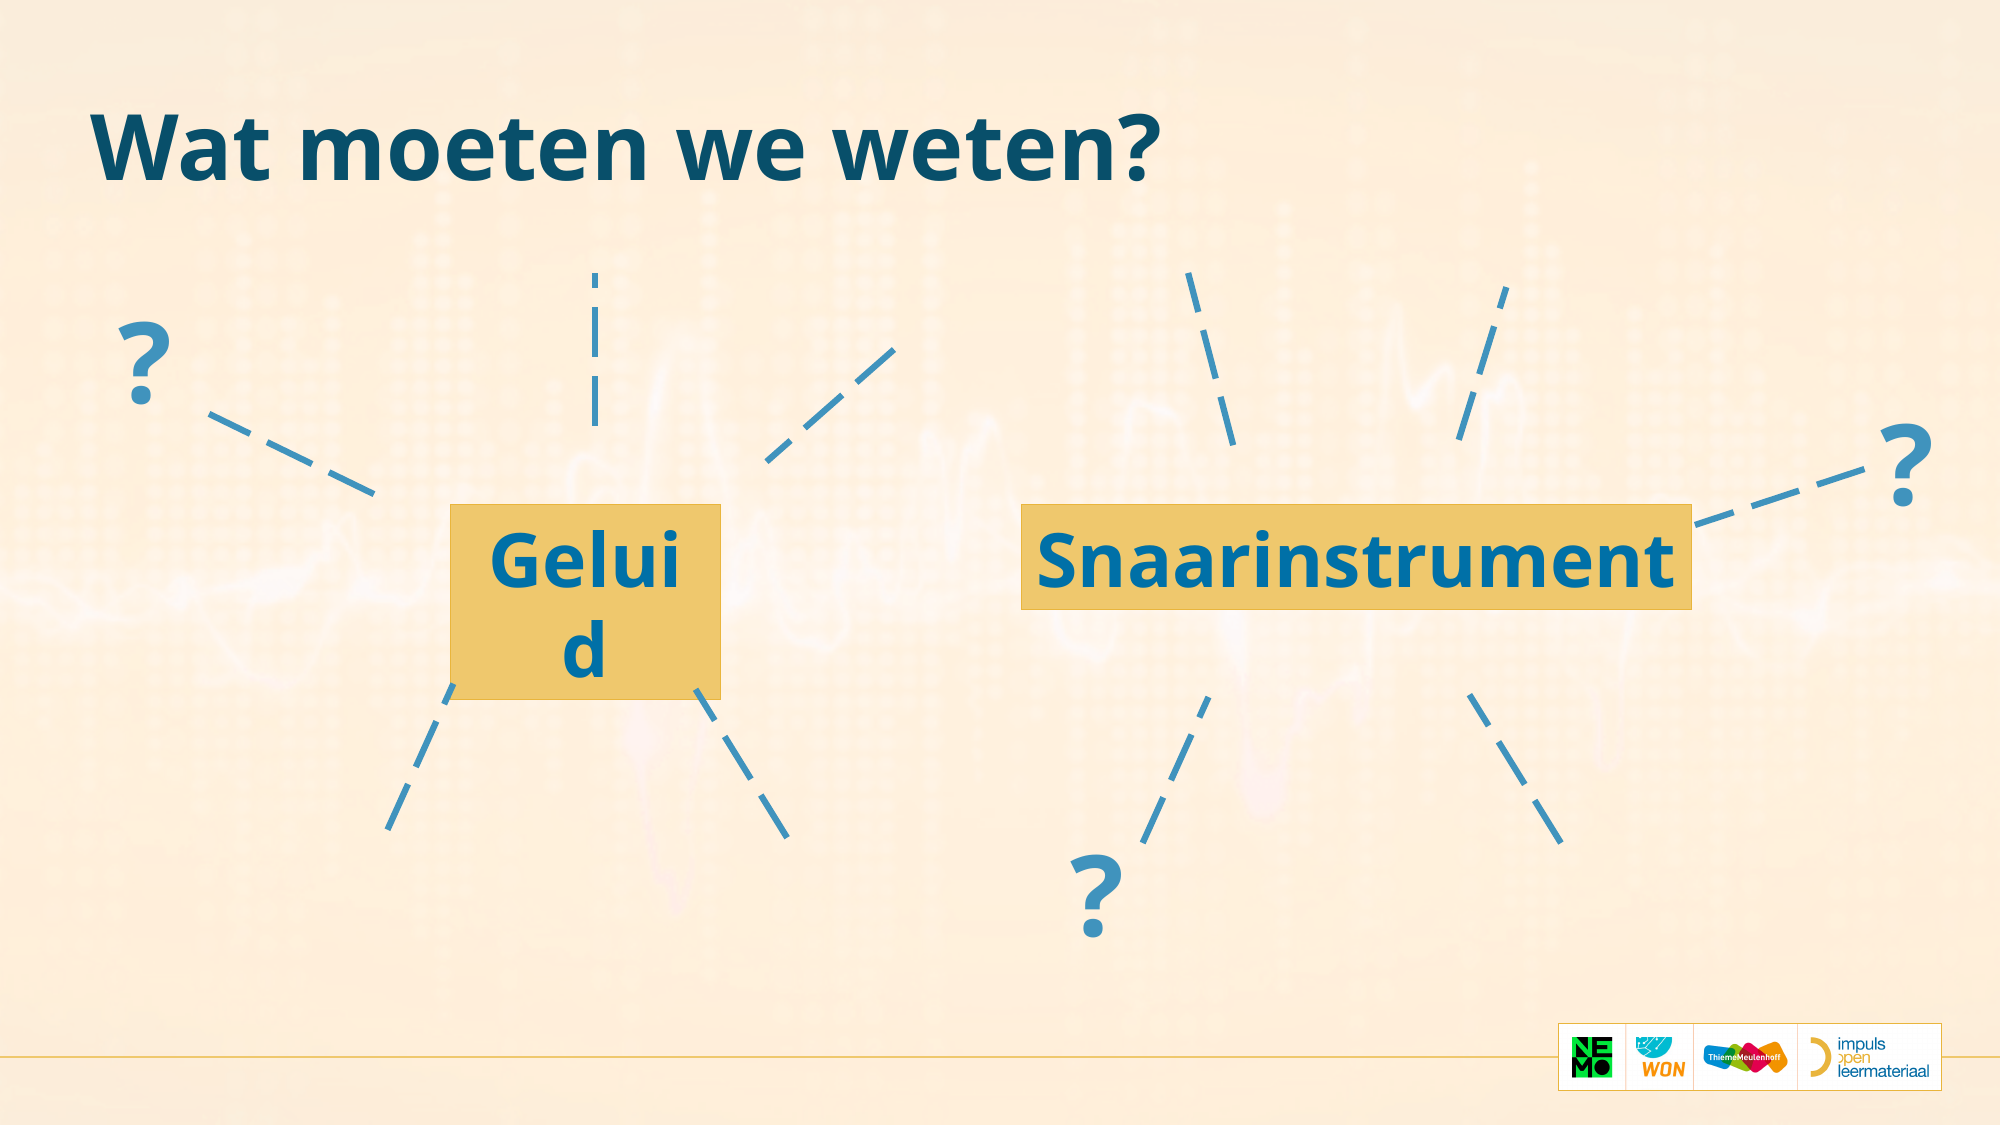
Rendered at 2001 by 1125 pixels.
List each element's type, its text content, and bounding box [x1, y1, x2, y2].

text_box Snaarinstrument [1021, 504, 1692, 610]
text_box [695, 689, 788, 838]
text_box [1469, 694, 1561, 844]
title Wat moeten we weten? [90, 89, 1910, 247]
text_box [1458, 287, 1507, 440]
text_box ? [103, 283, 188, 434]
text_box ? [1055, 816, 1140, 967]
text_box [1188, 272, 1234, 446]
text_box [1694, 468, 1865, 525]
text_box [387, 683, 454, 830]
text_box ? [1865, 385, 1950, 536]
picture [1559, 1024, 1941, 1090]
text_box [208, 413, 374, 495]
text_box Geluid [450, 504, 721, 700]
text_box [766, 349, 894, 462]
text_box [1142, 696, 1209, 843]
